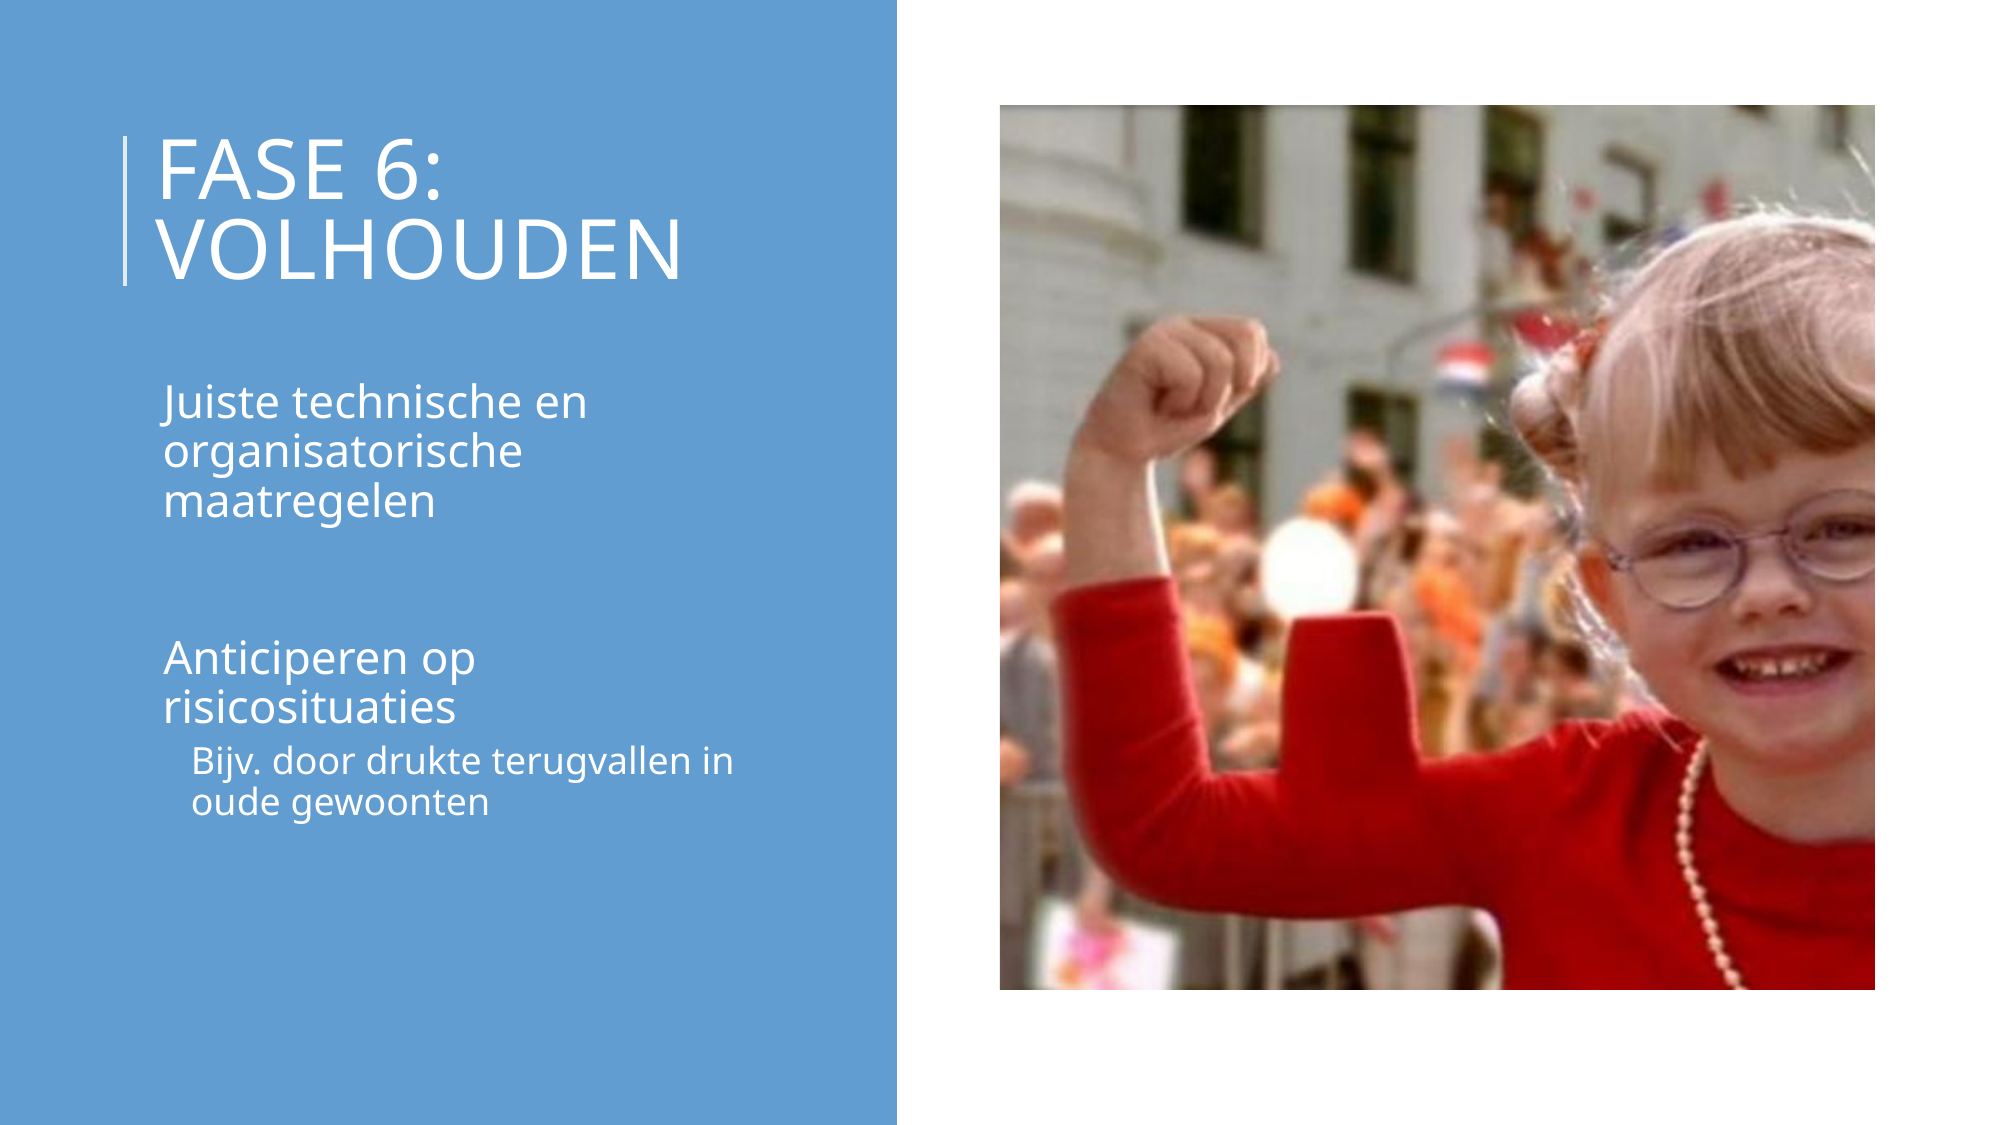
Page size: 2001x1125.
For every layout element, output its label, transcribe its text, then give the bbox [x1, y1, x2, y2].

list Juiste technische en organisatorische maatregelen Anticiperen op risicosituaties Bijv. door drukte terugvallen in oude gewoonten [139, 371, 762, 1017]
text_box [0, 0, 898, 1125]
picture [999, 104, 1876, 990]
title Fase 6: volhouden [139, 92, 760, 339]
